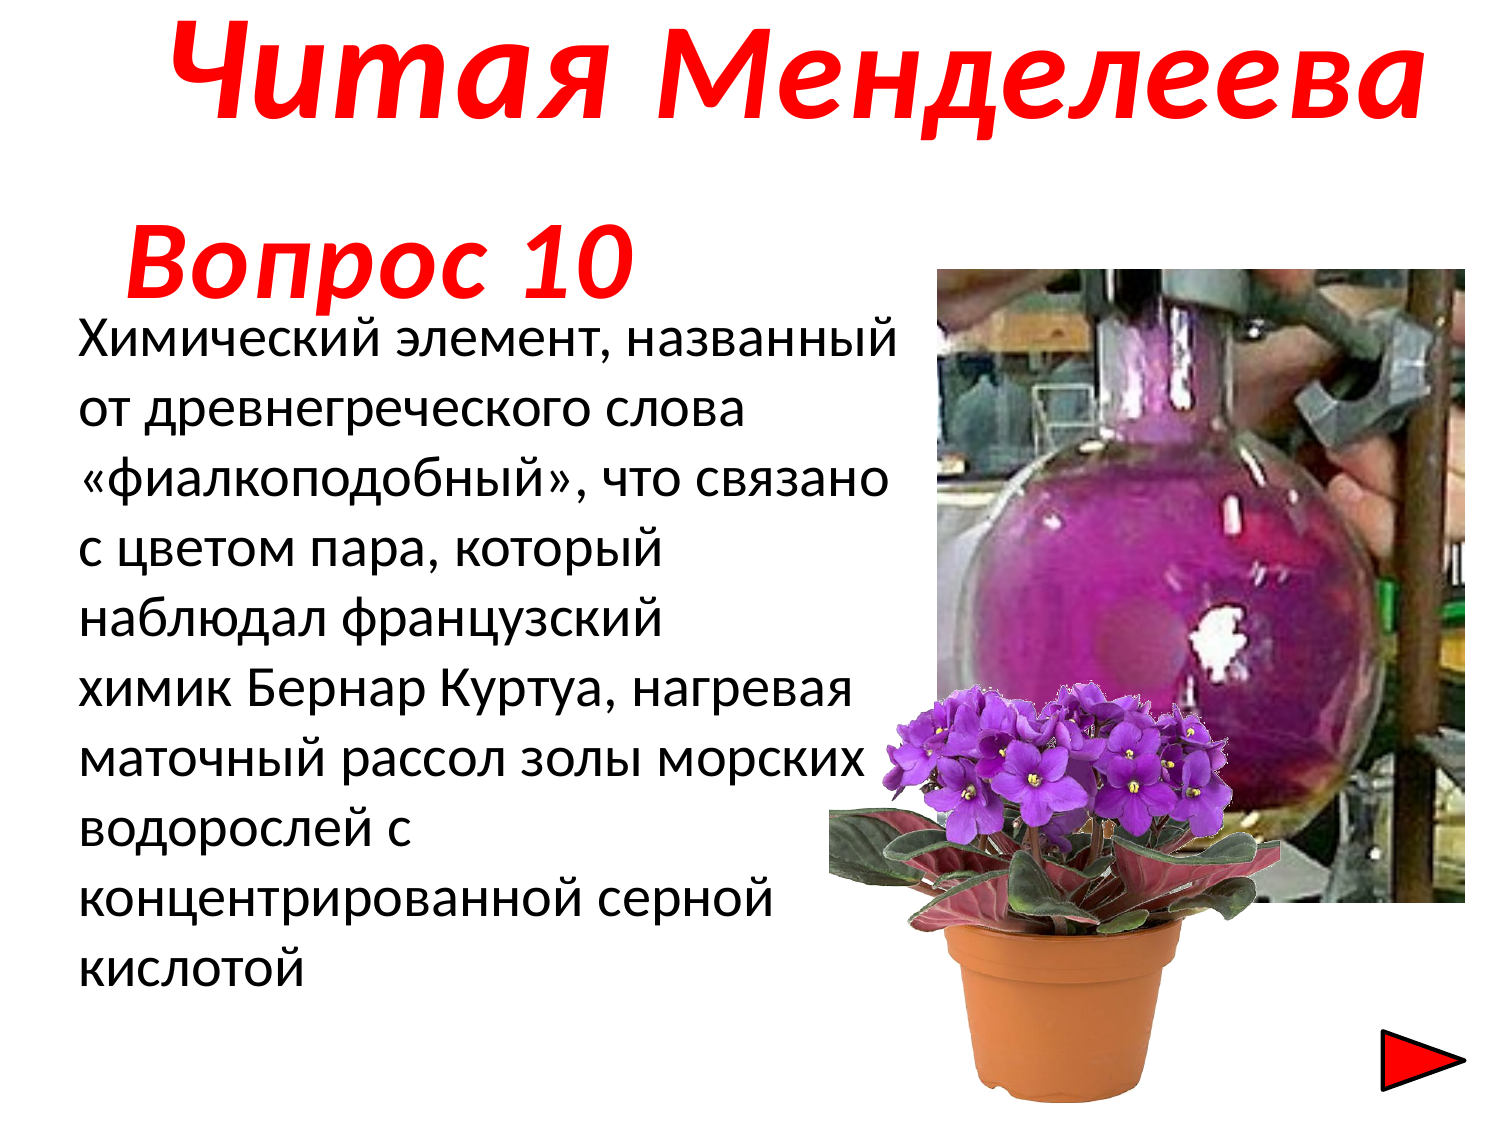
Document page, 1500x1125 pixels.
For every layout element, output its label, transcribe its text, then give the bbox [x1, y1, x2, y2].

text_box Химический элемент, названный от древнегреческого слова «фиалкоподобный», что связано с цветом пара, который наблюдал французский химик Бернар Куртуа, нагревая маточный рассол золы морских водорослей с концентрированной серной кислотой [63, 291, 919, 1006]
title Читая Менделеева Вопрос 10 [35, 28, 1500, 270]
picture [820, 269, 1466, 1125]
text_box [1380, 1029, 1467, 1092]
